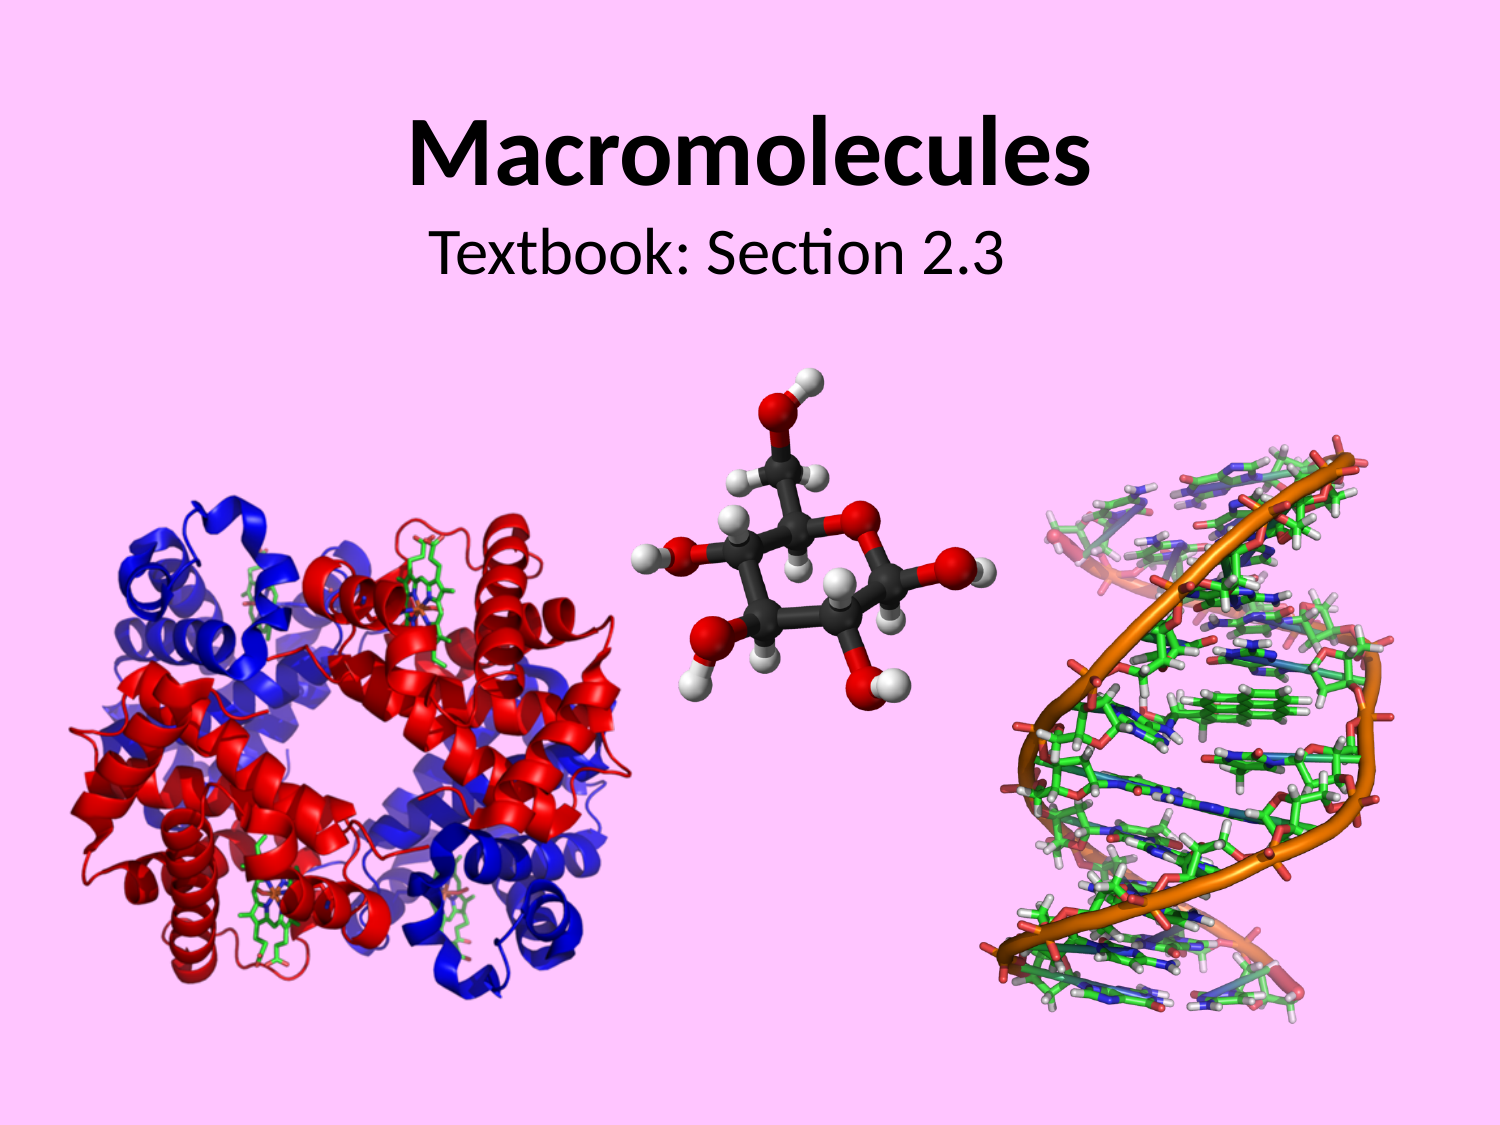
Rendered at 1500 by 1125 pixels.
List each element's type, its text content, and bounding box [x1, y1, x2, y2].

title Macromolecules [112, 24, 1388, 267]
picture [37, 349, 1403, 1063]
subtitle Textbook: Section 2.3 [199, 199, 1251, 435]
